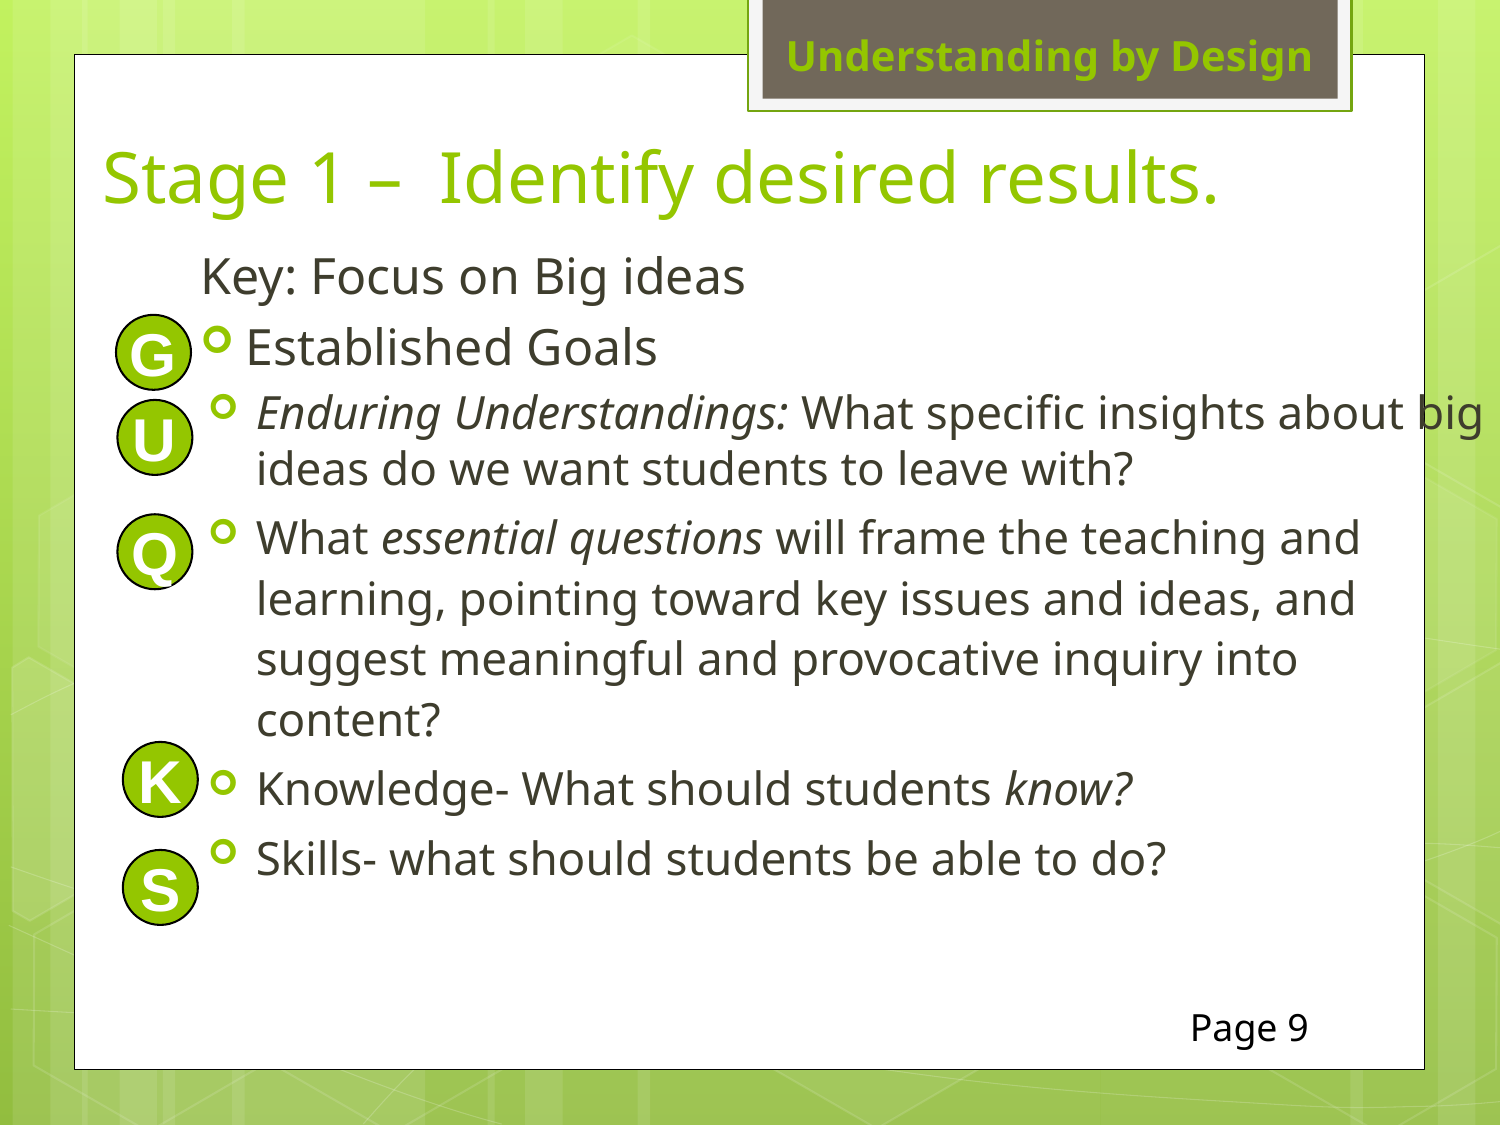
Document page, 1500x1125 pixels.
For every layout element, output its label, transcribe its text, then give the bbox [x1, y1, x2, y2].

text_box G [115, 314, 191, 390]
text_box U [117, 399, 193, 475]
text_box Q [117, 514, 193, 590]
text_box K [122, 741, 198, 817]
text_box S [122, 849, 198, 925]
title Stage 1 – Identify desired results. [87, 62, 1338, 225]
list Key: Focus on Big ideas Established Goals Enduring Understandings: What specific insights about big ideas do we want students to leave with? What essential questions will frame the teaching and learning, pointing toward key issues and ideas, and suggest meaningful and provocative inquiry into content? Knowledge- What should students know? Skills- what should students be able to do? [174, 237, 1500, 1030]
text_box Page 9 [1174, 996, 1413, 1057]
